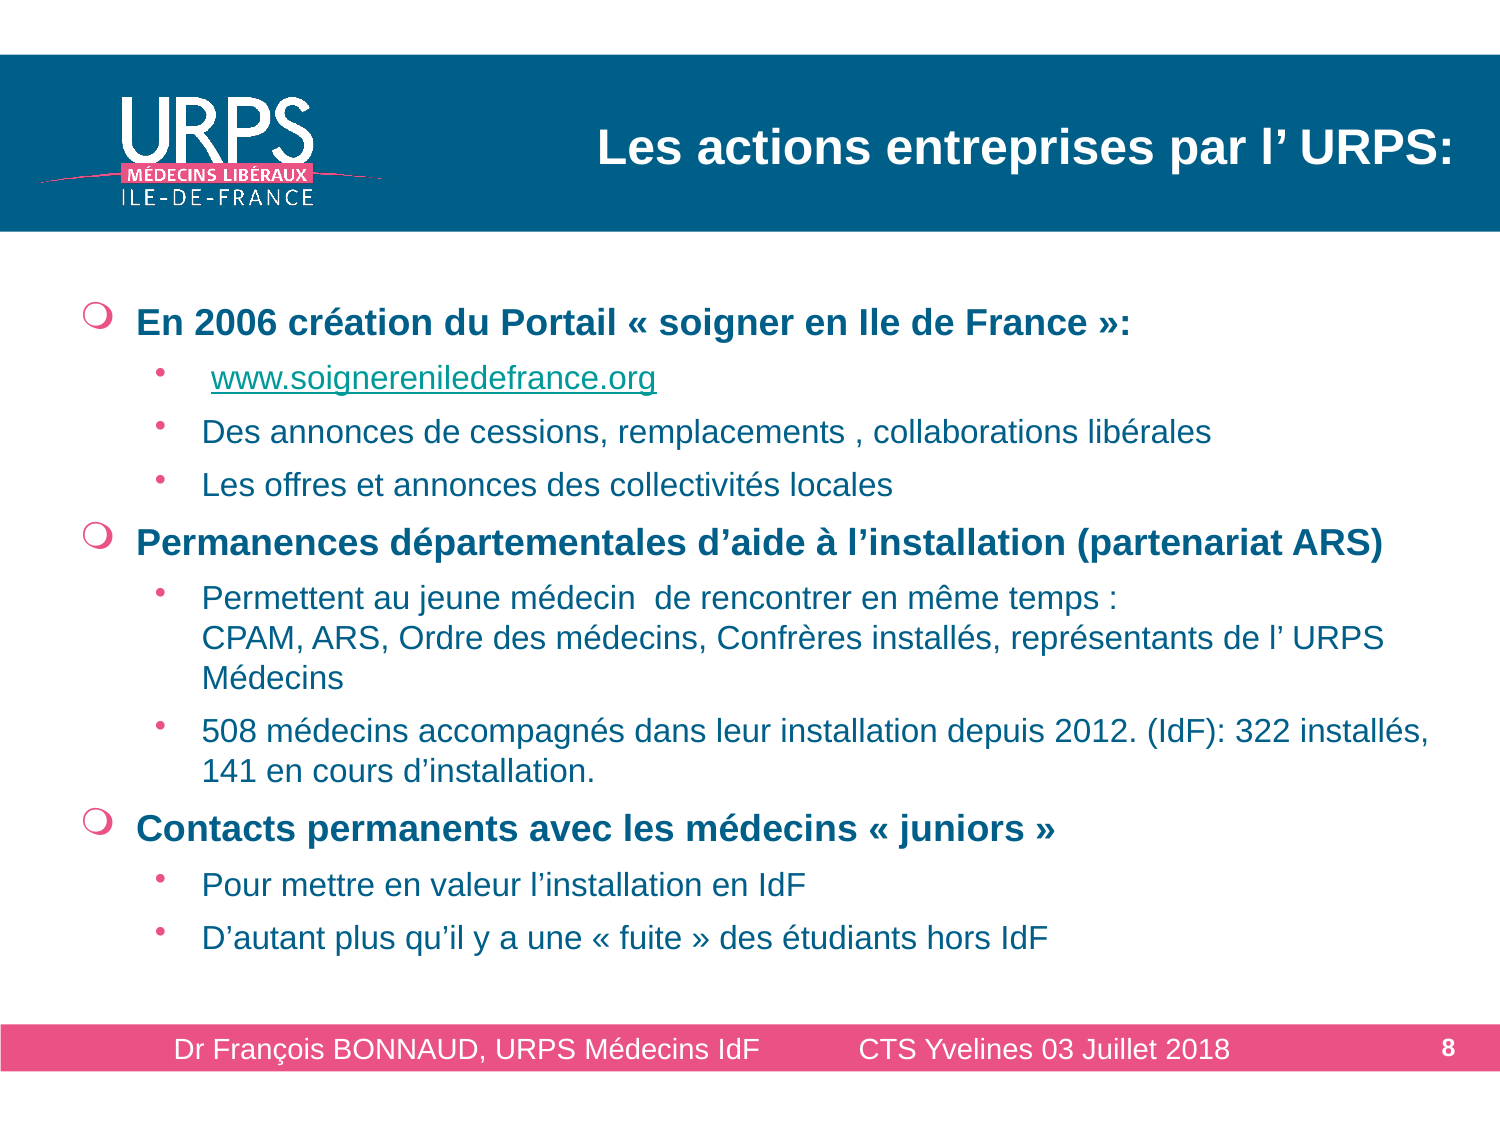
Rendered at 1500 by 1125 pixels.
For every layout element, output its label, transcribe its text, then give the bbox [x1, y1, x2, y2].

title Les actions entreprises par l’ URPS: [389, 55, 1471, 234]
picture [108, 98, 313, 183]
footer Dr François BONNAUD, URPS Médecins IdF CTS Yvelines 03 Juillet 2018 [64, 1022, 1341, 1071]
picture [304, 190, 311, 205]
slide_number 8 [1120, 1024, 1471, 1072]
list En 2006 création du Portail « soigner en Ile de France »: www.soignereniledefrance.org Des annonces de cessions, remplacements , collaborations libérales Les offres et annonces des collectivités locales Permanences départementales d’aide à l’installation (partenariat ARS) Permettent au jeune médecin de rencontrer en même temps : CPAM, ARS, Ordre des médecins, Confrères installés, représentants de l’ URPS Médecins 508 médecins accompagnés dans leur installation depuis 2012. (IdF): 322 installés, 141 en cours d’installation. Contacts permanents avec les médecins « juniors » Pour mettre en valeur l’installation en IdF D’autant plus qu’il y a une « fuite » des étudiants hors IdF [64, 290, 1456, 1000]
picture [146, 190, 154, 205]
picture [192, 190, 199, 205]
picture [174, 190, 179, 205]
